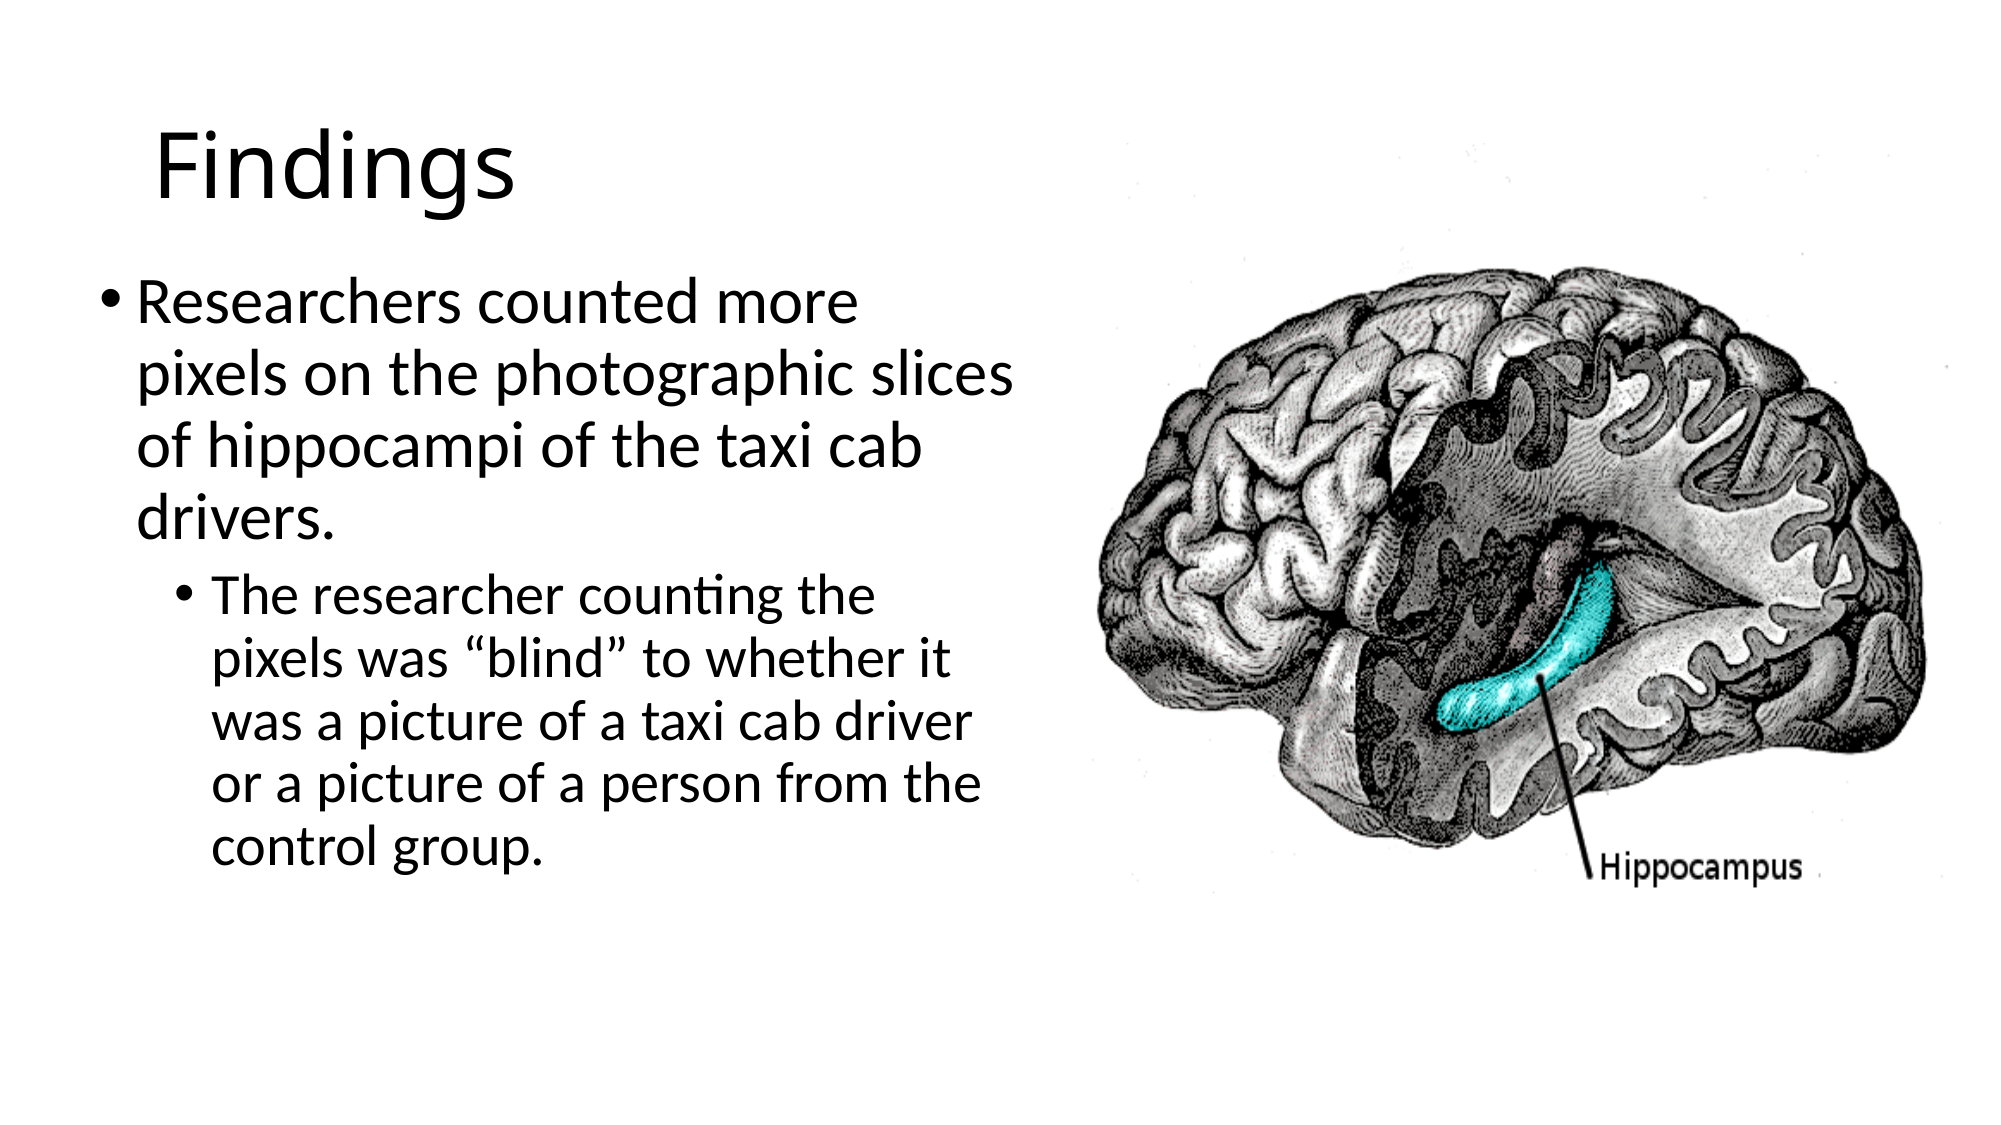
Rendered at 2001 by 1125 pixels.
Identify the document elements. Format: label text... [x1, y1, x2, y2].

picture [1089, 143, 1950, 904]
title Findings [137, 59, 1863, 278]
list Researchers counted more pixels on the photographic slices of hippocampi of the taxi cab drivers. The researcher counting the pixels was “blind” to whether it was a picture of a taxi cab driver or a picture of a person from the control group. [84, 258, 1037, 1029]
